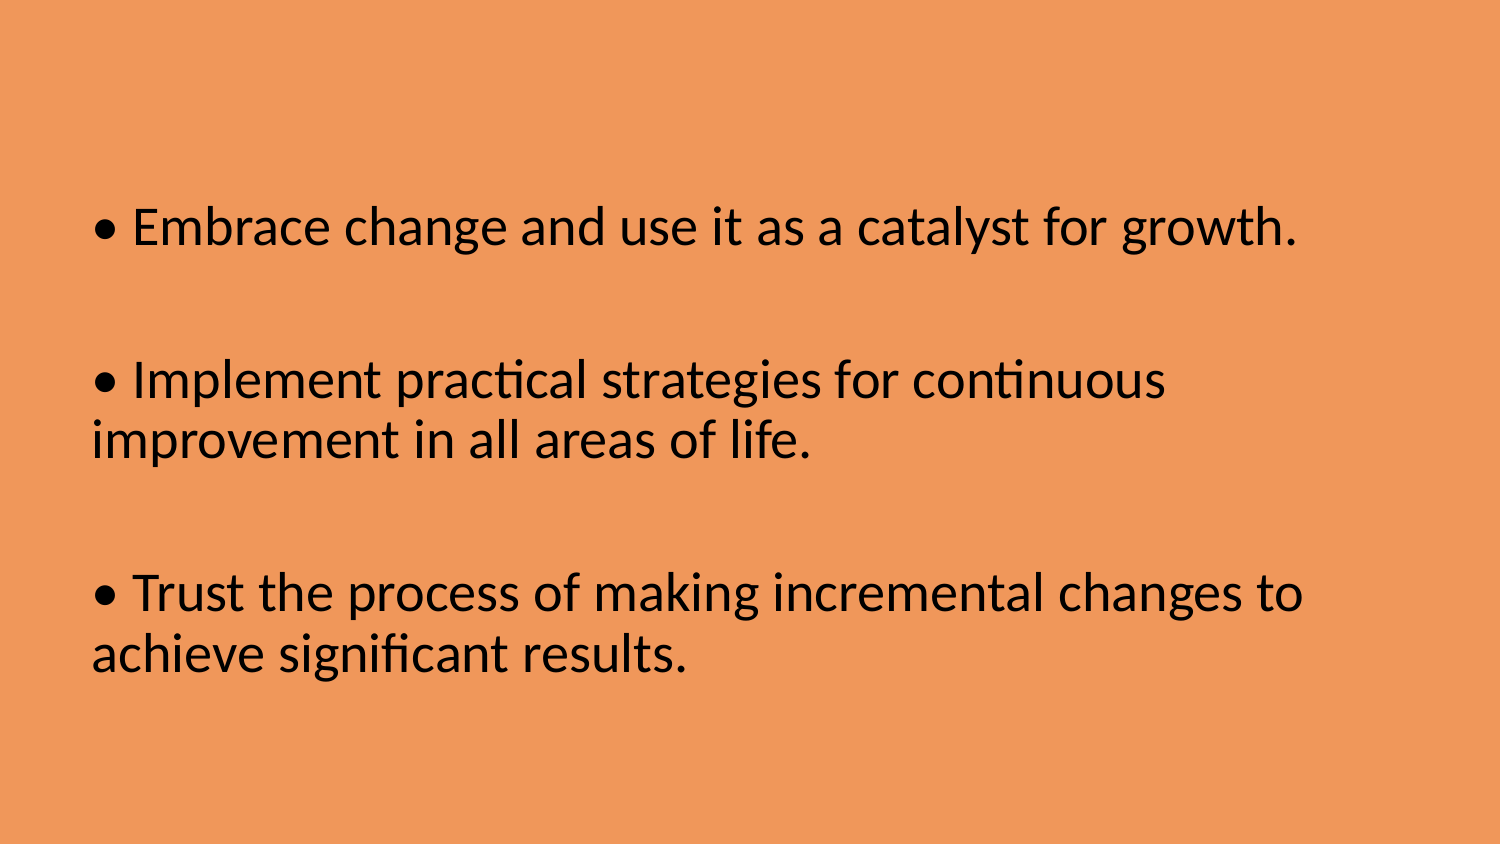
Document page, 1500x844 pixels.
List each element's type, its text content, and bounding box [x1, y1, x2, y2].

list • Embrace change and use it as a catalyst for growth. • Implement practical strategies for continuous improvement in all areas of life. • Trust the process of making incremental changes to achieve significant results. [76, 189, 1371, 679]
